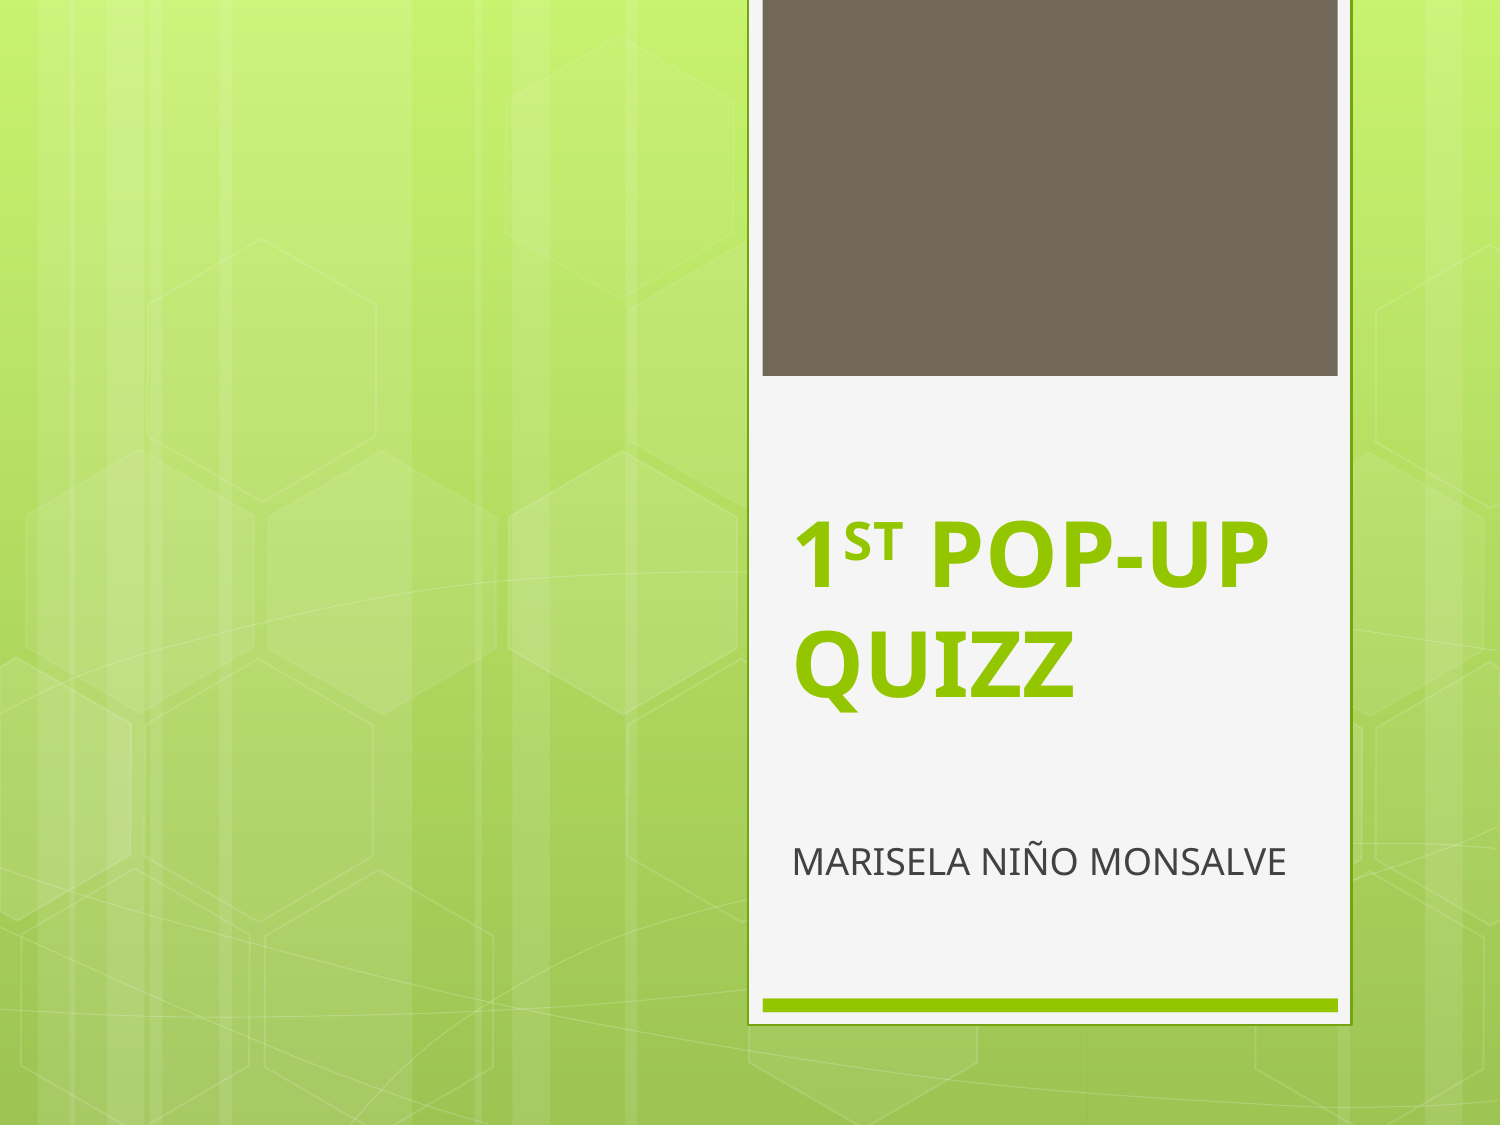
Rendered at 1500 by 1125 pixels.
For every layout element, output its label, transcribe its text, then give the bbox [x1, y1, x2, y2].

subtitle MARISELA NIÑO MONSALVE [776, 725, 1320, 933]
title 1ST POP-UP QUIZZ [776, 444, 1320, 724]
